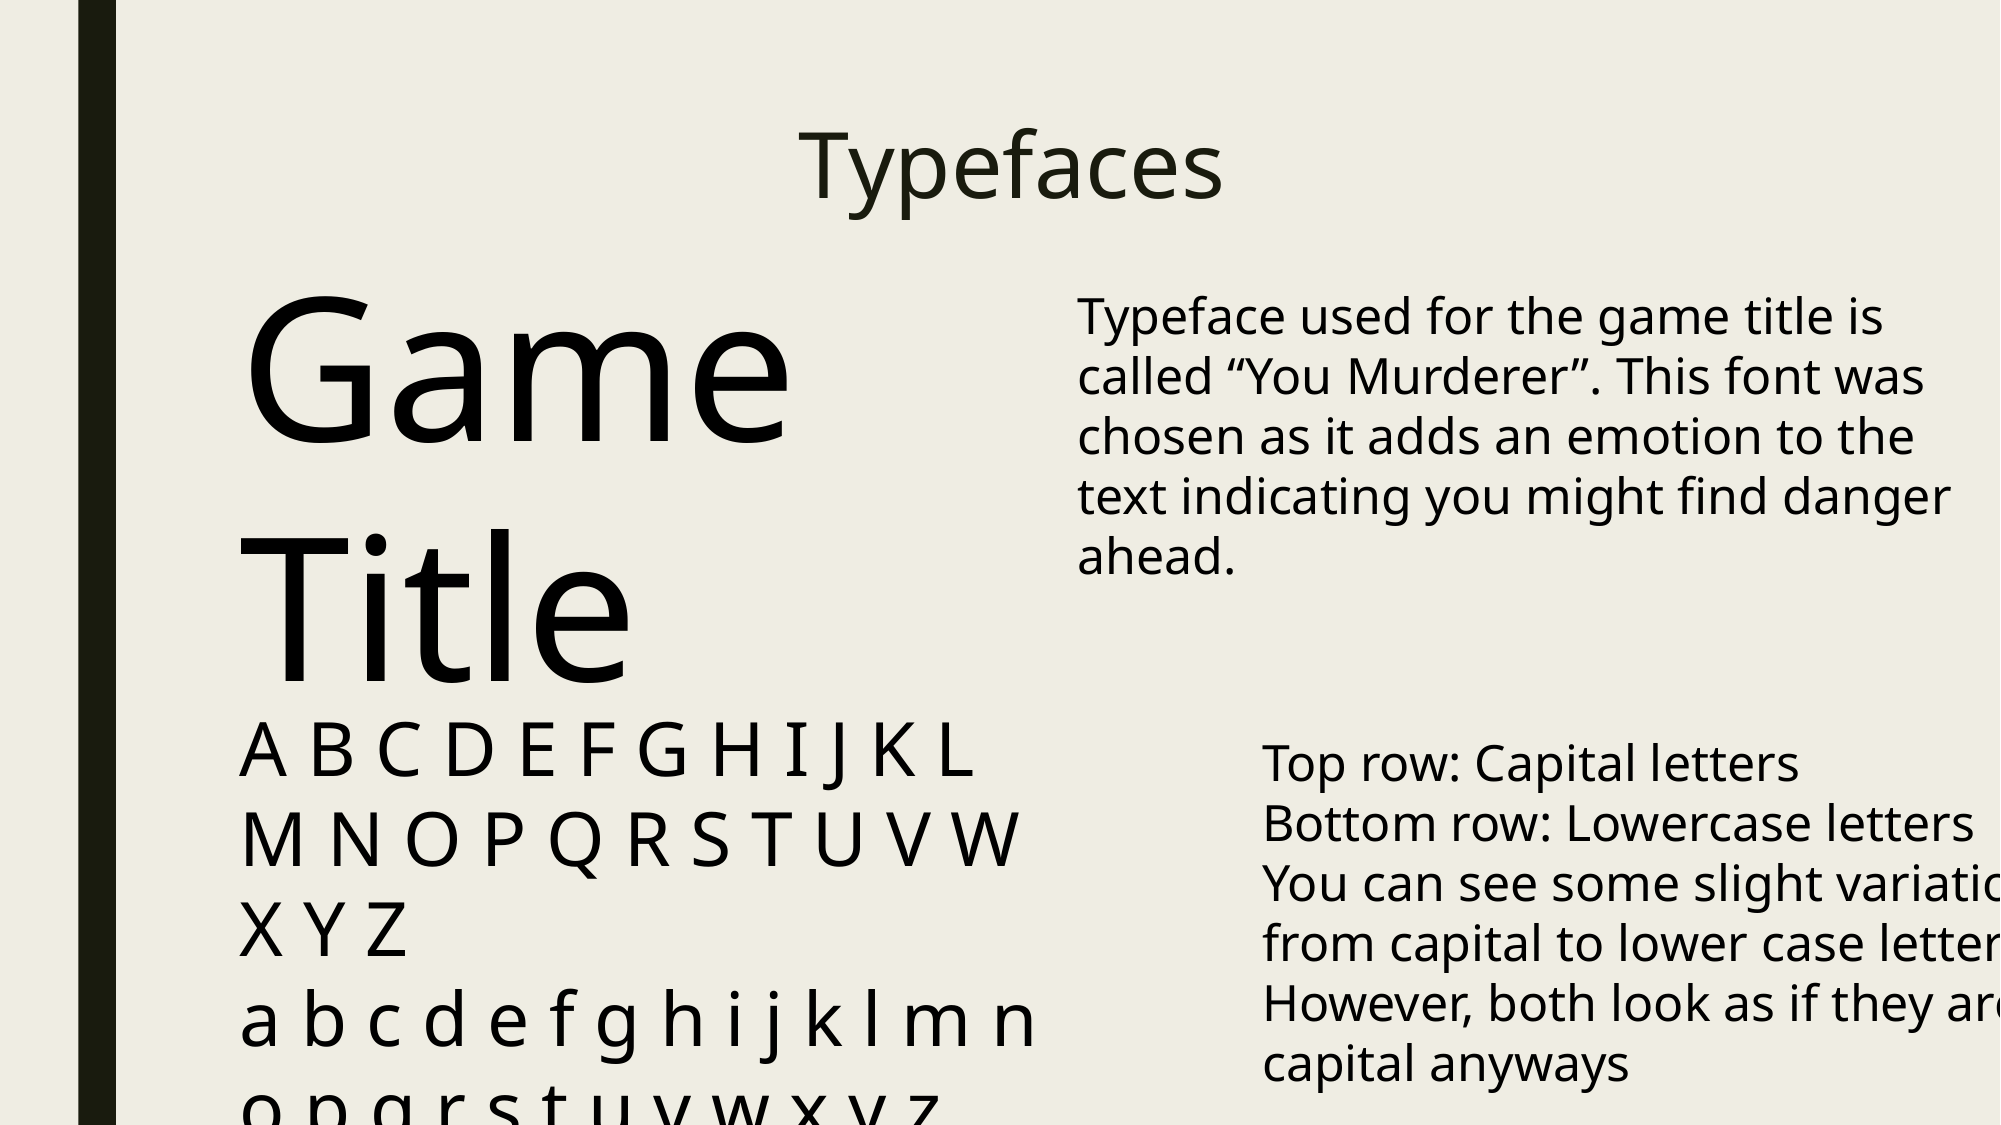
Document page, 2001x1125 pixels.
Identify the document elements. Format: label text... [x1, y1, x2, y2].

title Typefaces [225, 112, 1800, 277]
text_box Top row: Capital letters Bottom row: Lowercase letters You can see some slight variation from capital to lower case letters. However, both look as if they are capital anyways [1247, 724, 2000, 1099]
text_box Game Title [225, 234, 1225, 730]
text_box A B C D E F G H I J K L M N O P Q R S T U V W X Y Z a b c d e f g h i j k l m n o p q r s t u v w x y z [225, 693, 1057, 1125]
text_box Typeface used for the game title is called “You Murderer”. This font was chosen as it adds an emotion to the text indicating you might find danger ahead. [1062, 277, 2000, 592]
